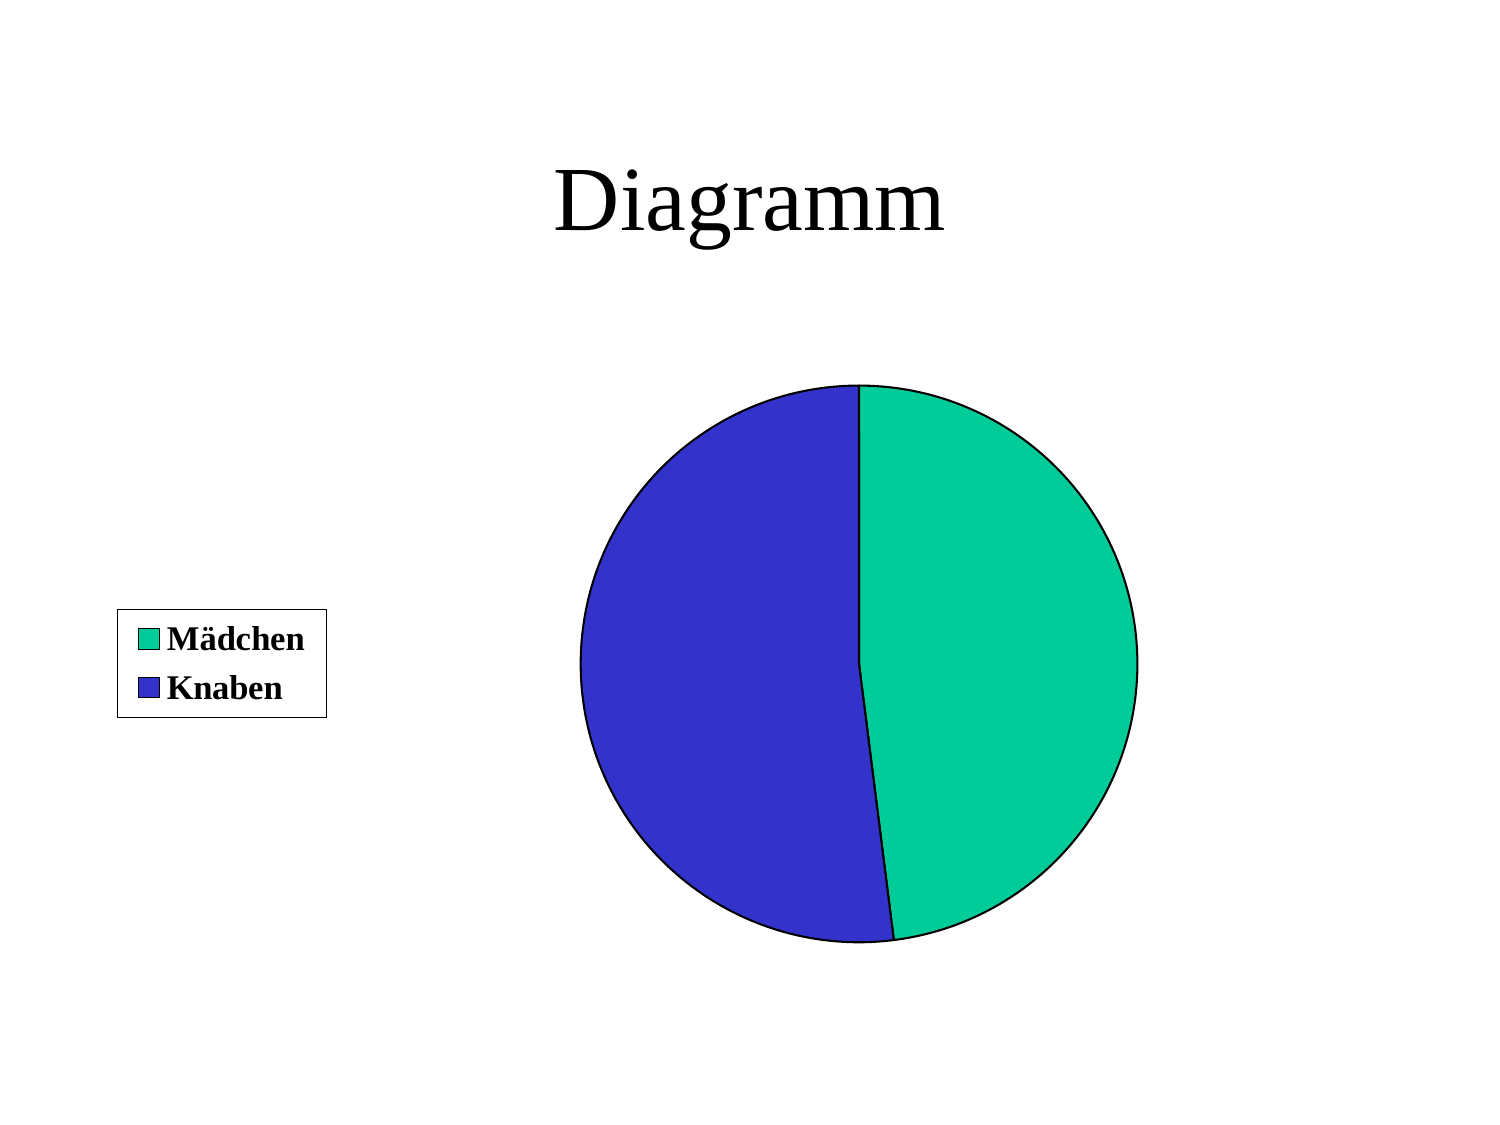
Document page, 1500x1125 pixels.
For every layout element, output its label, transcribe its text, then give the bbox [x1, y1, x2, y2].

chart [112, 324, 1388, 1001]
title Diagramm [112, 99, 1388, 288]
